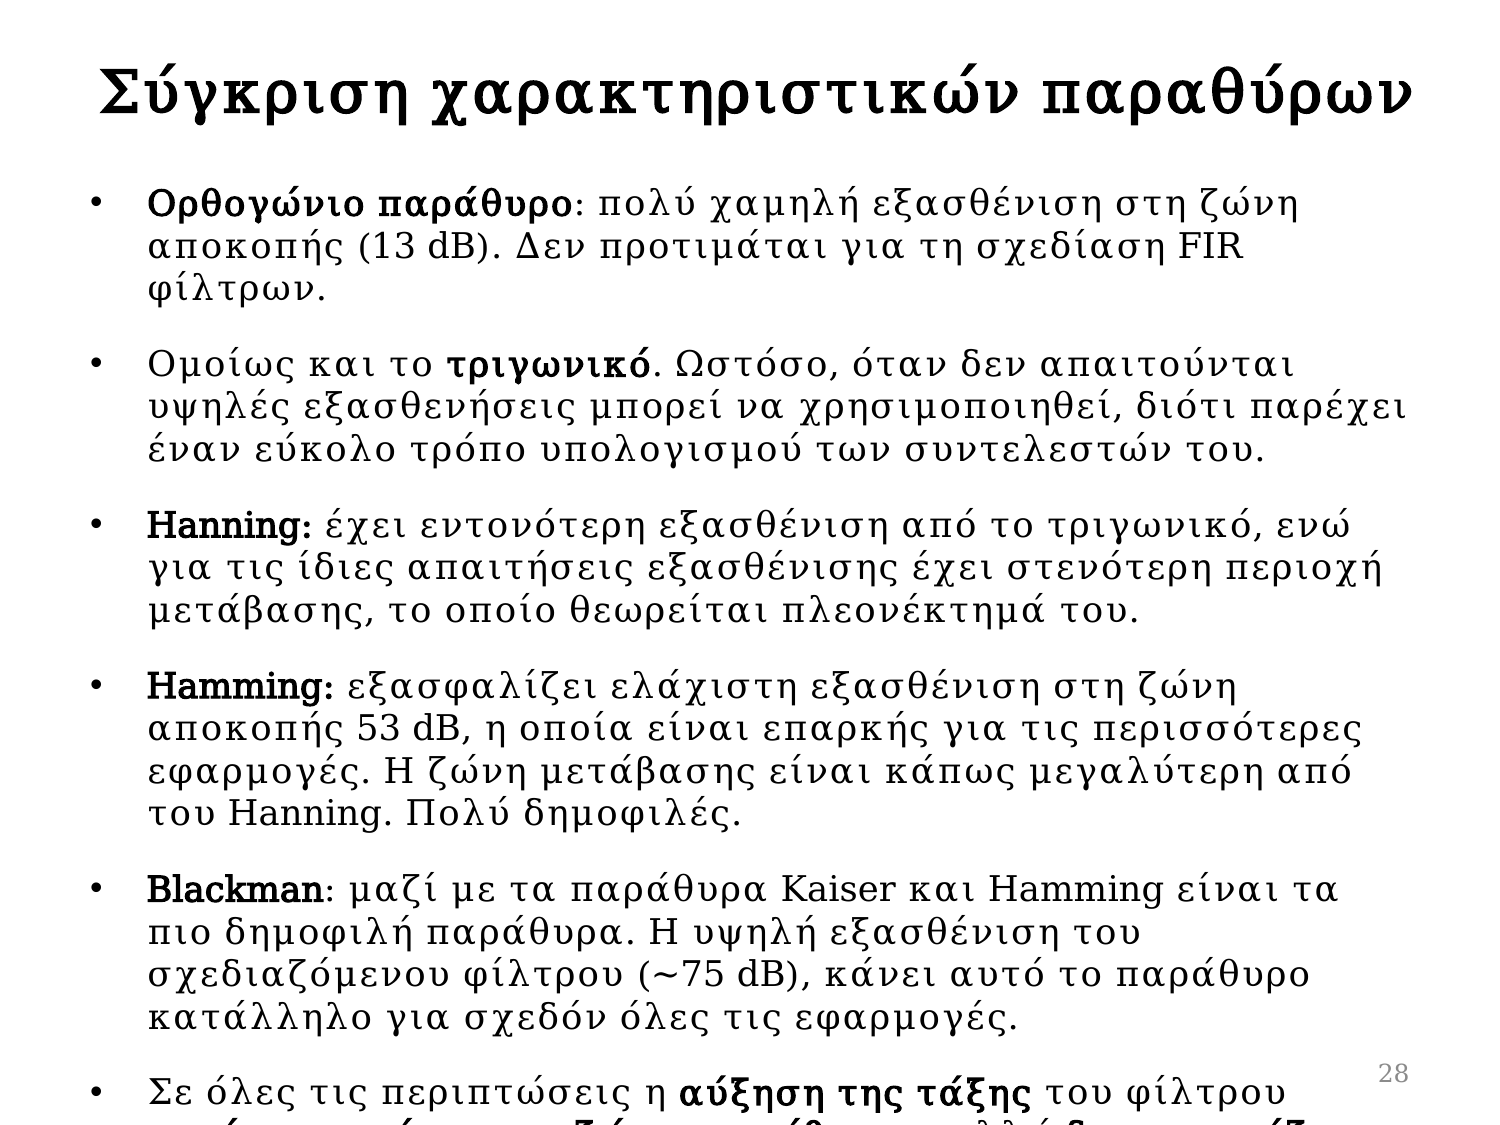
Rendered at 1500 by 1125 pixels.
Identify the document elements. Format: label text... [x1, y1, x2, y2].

slide_number 28 [1222, 1042, 1425, 1103]
title Σύγκριση χαρακτηριστικών παραθύρων [29, 19, 1483, 159]
list Ορθογώνιο παράθυρο: πολύ χαμηλή εξασθένιση στη ζώνη αποκοπής (13 dB). Δεν προτιμάται για τη σχεδίαση FIR φίλτρων. Ομοίως και το τριγωνικό. Ωστόσο, όταν δεν απαιτούνται υψηλές εξασθενήσεις μπορεί να χρησιμοποιηθεί, διότι παρέχει έναν εύκολο τρόπο υπολογισμού των συντελεστών του. Hanning: έχει εντονότερη εξασθένιση από το τριγωνικό, ενώ για τις ίδιες απαιτήσεις εξασθένισης έχει στενότερη περιοχή μετάβασης, το οποίο θεωρείται πλεονέκτημά του. Hamming: εξασφαλίζει ελάχιστη εξασθένιση στη ζώνη αποκοπής 53 dB, η οποία είναι επαρκής για τις περισσότερες εφαρμογές. Η ζώνη μετάβασης είναι κάπως μεγαλύτερη από του Hanning. Πολύ δημοφιλές. Blackman: μαζί με τα παράθυρα Kaiser και Hamming είναι τα πιο δημοφιλή παράθυρα. Η υψηλή εξασθένιση του σχεδιαζόμενου φίλτρου (~75 dB), κάνει αυτό το παράθυρο κατάλληλο για σχεδόν όλες τις εφαρμογές. Σε όλες τις περιπτώσεις η αύξηση της τάξης του φίλτρου μειώνει το εύρος της ζώνης μετάβασης, αλλά δεν επηρεάζει την εξασθένιση στη ζώνη αποκοπής. [75, 172, 1425, 1094]
